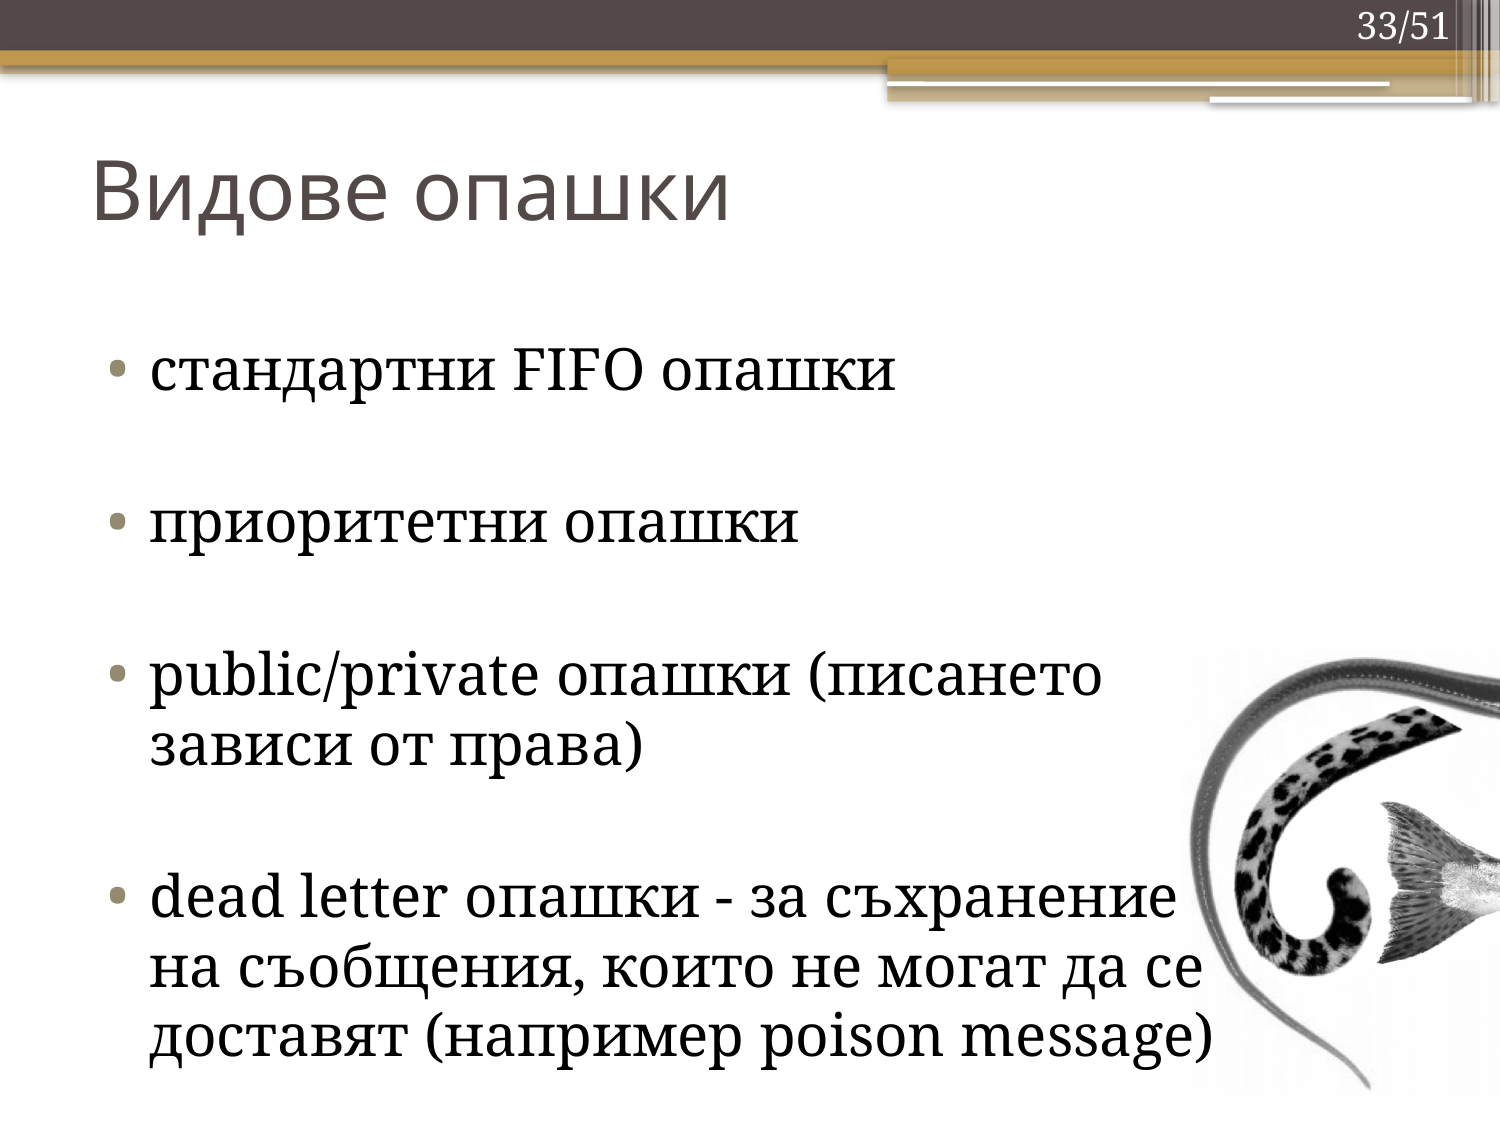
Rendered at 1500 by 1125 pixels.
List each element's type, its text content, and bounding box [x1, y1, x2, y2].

title Видове опашки [75, 99, 1425, 275]
picture [1116, 650, 1500, 1095]
list стандартни FIFO опашки приоритетни опашки public/private опашки (писането зависи от права) dead letter опашки - за съхранение на съобщения, които не могат да се доставят (например poison message) [75, 324, 1425, 1113]
slide_number 33/51 [1299, 0, 1466, 61]
